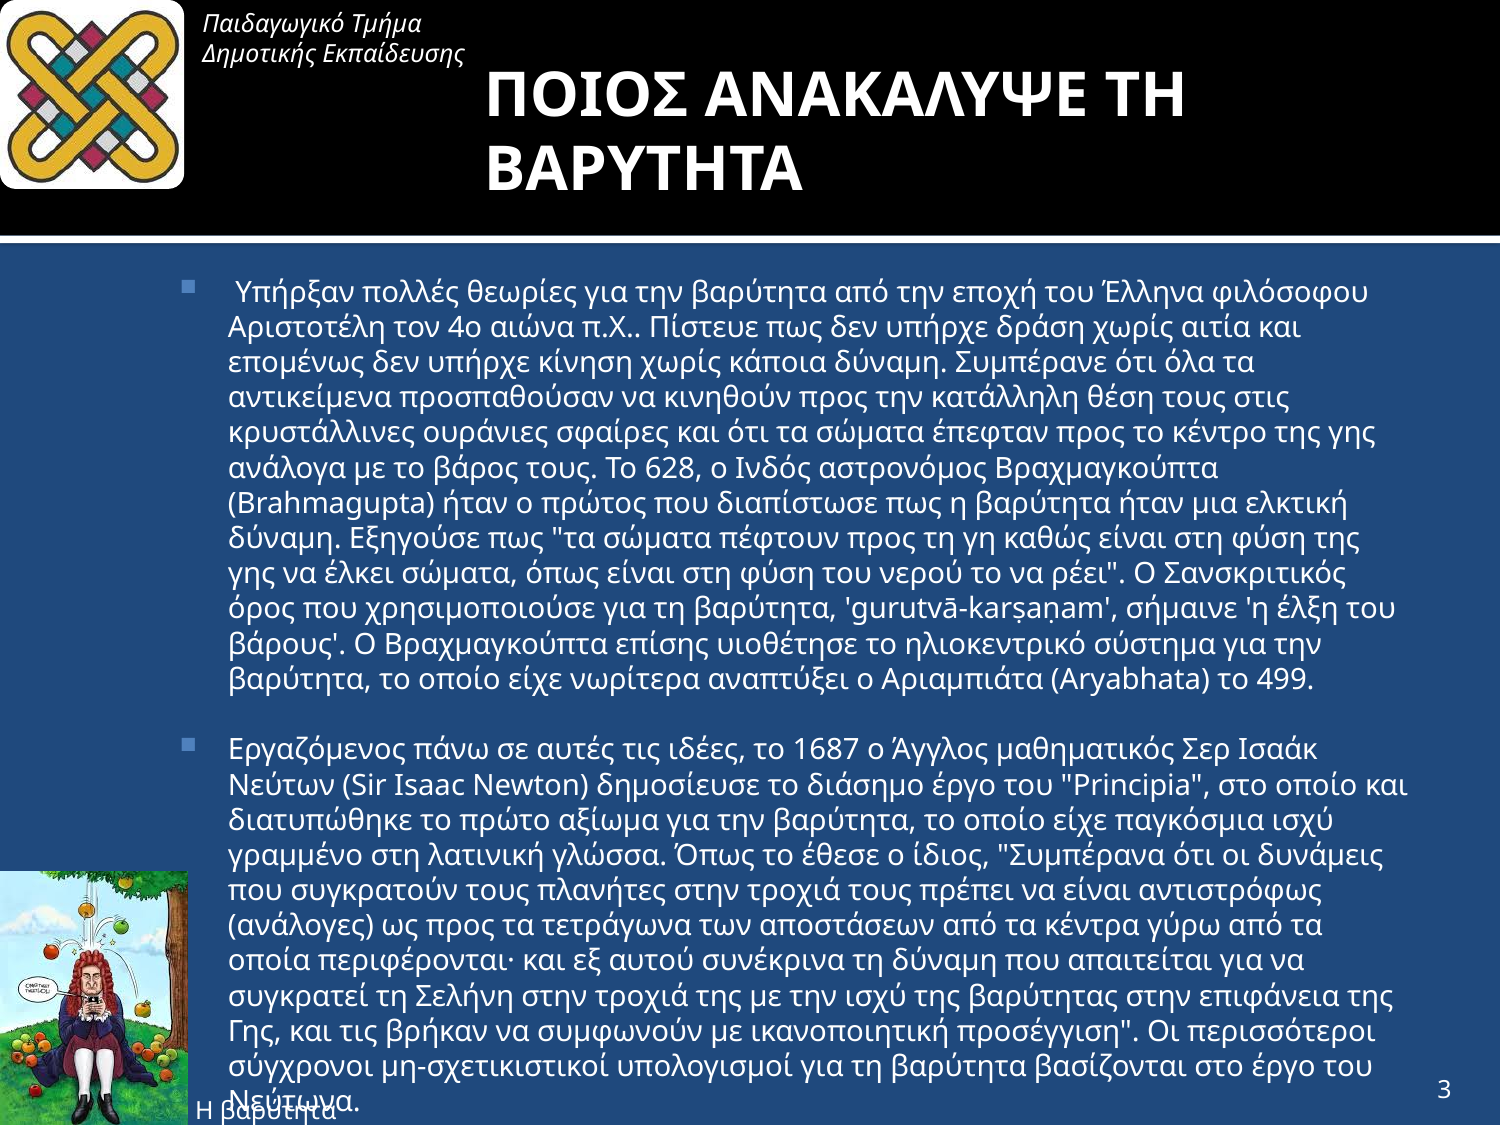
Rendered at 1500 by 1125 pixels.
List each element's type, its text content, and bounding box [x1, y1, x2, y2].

picture [0, 0, 185, 189]
list Υπήρξαν πολλές θεωρίες για την βαρύτητα από την εποχή του Έλληνα φιλόσοφου Αριστοτέλη τον 4ο αιώνα π.Χ.. Πίστευε πως δεν υπήρχε δράση χωρίς αιτία και επομένως δεν υπήρχε κίνηση χωρίς κάποια δύναμη. Συμπέρανε ότι όλα τα αντικείμενα προσπαθούσαν να κινηθούν προς την κατάλληλη θέση τους στις κρυστάλλινες ουράνιες σφαίρες και ότι τα σώματα έπεφταν προς το κέντρο της γης ανάλογα με το βάρος τους. Το 628, ο Ινδός αστρονόμος Βραχμαγκούπτα (Brahmagupta) ήταν ο πρώτος που διαπίστωσε πως η βαρύτητα ήταν μια ελκτική δύναμη. Εξηγούσε πως "τα σώματα πέφτουν προς τη γη καθώς είναι στη φύση της γης να έλκει σώματα, όπως είναι στη φύση του νερού το να ρέει". Ο Σανσκριτικός όρος που χρησιμοποιούσε για τη βαρύτητα, 'gurutvā-karṣaṇam', σήμαινε 'η έλξη του βάρους'. Ο Βραχμαγκούπτα επίσης υιοθέτησε το ηλιοκεντρικό σύστημα για την βαρύτητα, το οποίο είχε νωρίτερα αναπτύξει ο Αριαμπιάτα (Aryabhata) το 499. Εργαζόμενος πάνω σε αυτές τις ιδέες, το 1687 ο Άγγλος μαθηματικός Σερ Ισαάκ Νεύτων (Sir Isaac Newton) δημοσίευσε το διάσημο έργο του "Principia", στο οποίο και διατυπώθηκε το πρώτο αξίωμα για την βαρύτητα, το οποίο είχε παγκόσμια ισχύ γραμμένο στη λατινική γλώσσα. Όπως το έθεσε ο ίδιος, "Συμπέρανα ότι οι δυνάμεις που συγκρατούν τους πλανήτες στην τροχιά τους πρέπει να είναι αντιστρόφως (ανάλογες) ως προς τα τετράγωνα των αποστάσεων από τα κέντρα γύρω από τα οποία περιφέρονται· και εξ αυτού συνέκρινα τη δύναμη που απαιτείται για να συγκρατεί τη Σελήνη στην τροχιά της με την ισχύ της βαρύτητας στην επιφάνεια της Γης, και τις βρήκαν να συμφωνούν με ικανοποιητική προσέγγιση". Οι περισσότεροι σύγχρονοι μη-σχετικιστικοί υπολογισμοί για τη βαρύτητα βασίζονται στο έργο του Νεύτωνα. [152, 257, 1425, 1125]
title ΠΟΙΟΣ ΑΝΑΚΑΛΥΨΕ ΤΗ ΒΑΡΥΤΗΤΑ [468, 46, 1383, 211]
text_box Παιδαγωγικό Τμήμα Δημοτικής Εκπαίδευσης [187, 0, 610, 75]
footer Η βαρύτητα [193, 1080, 1091, 1125]
picture [0, 871, 188, 1125]
slide_number 3 [1345, 1062, 1467, 1108]
